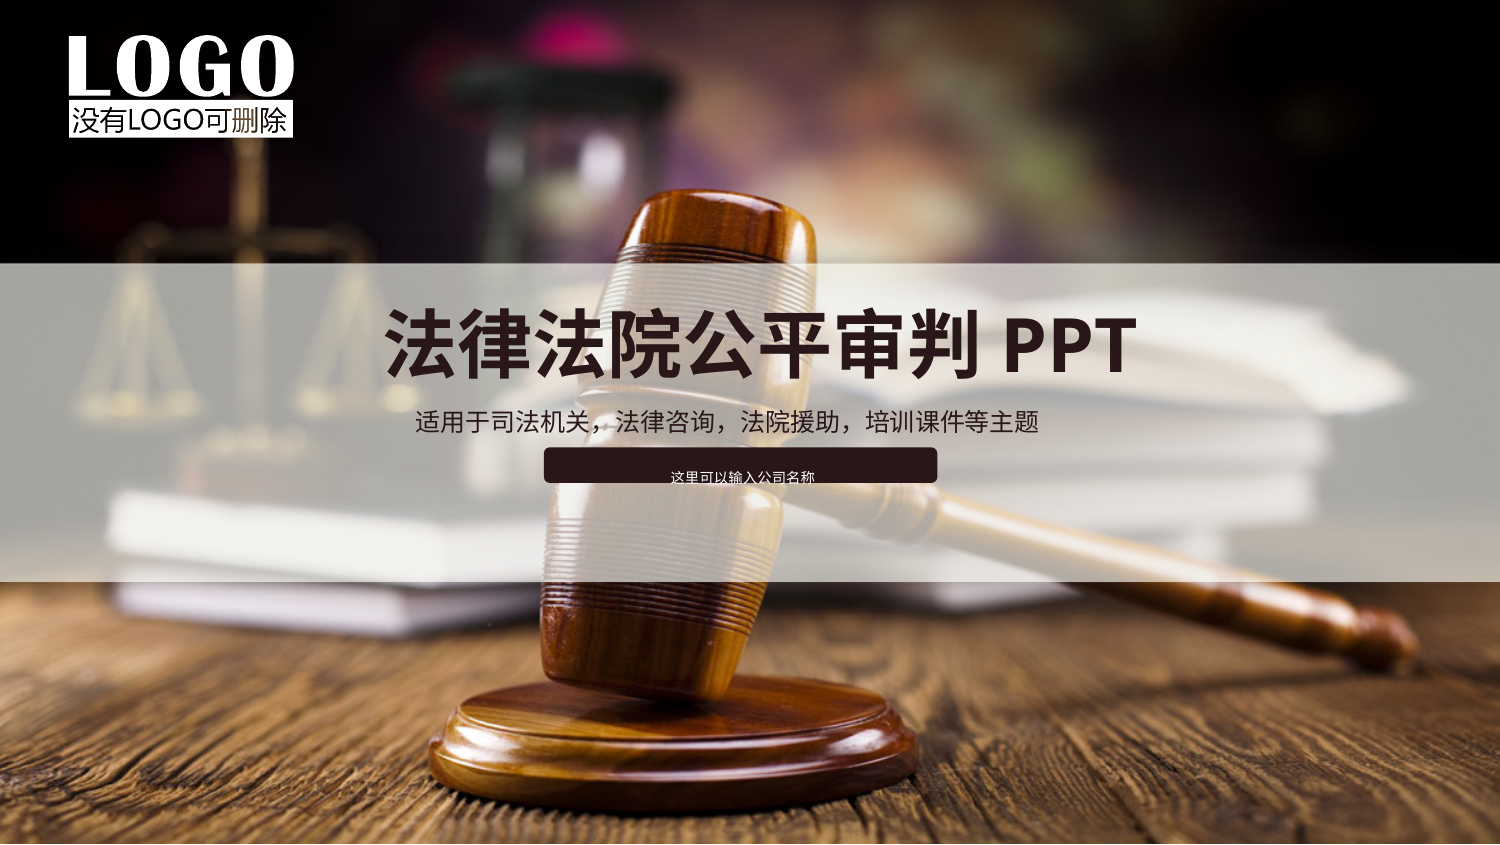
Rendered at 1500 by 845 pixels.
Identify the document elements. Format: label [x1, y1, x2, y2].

text_box [293, 441, 1207, 491]
picture [0, 0, 1500, 844]
